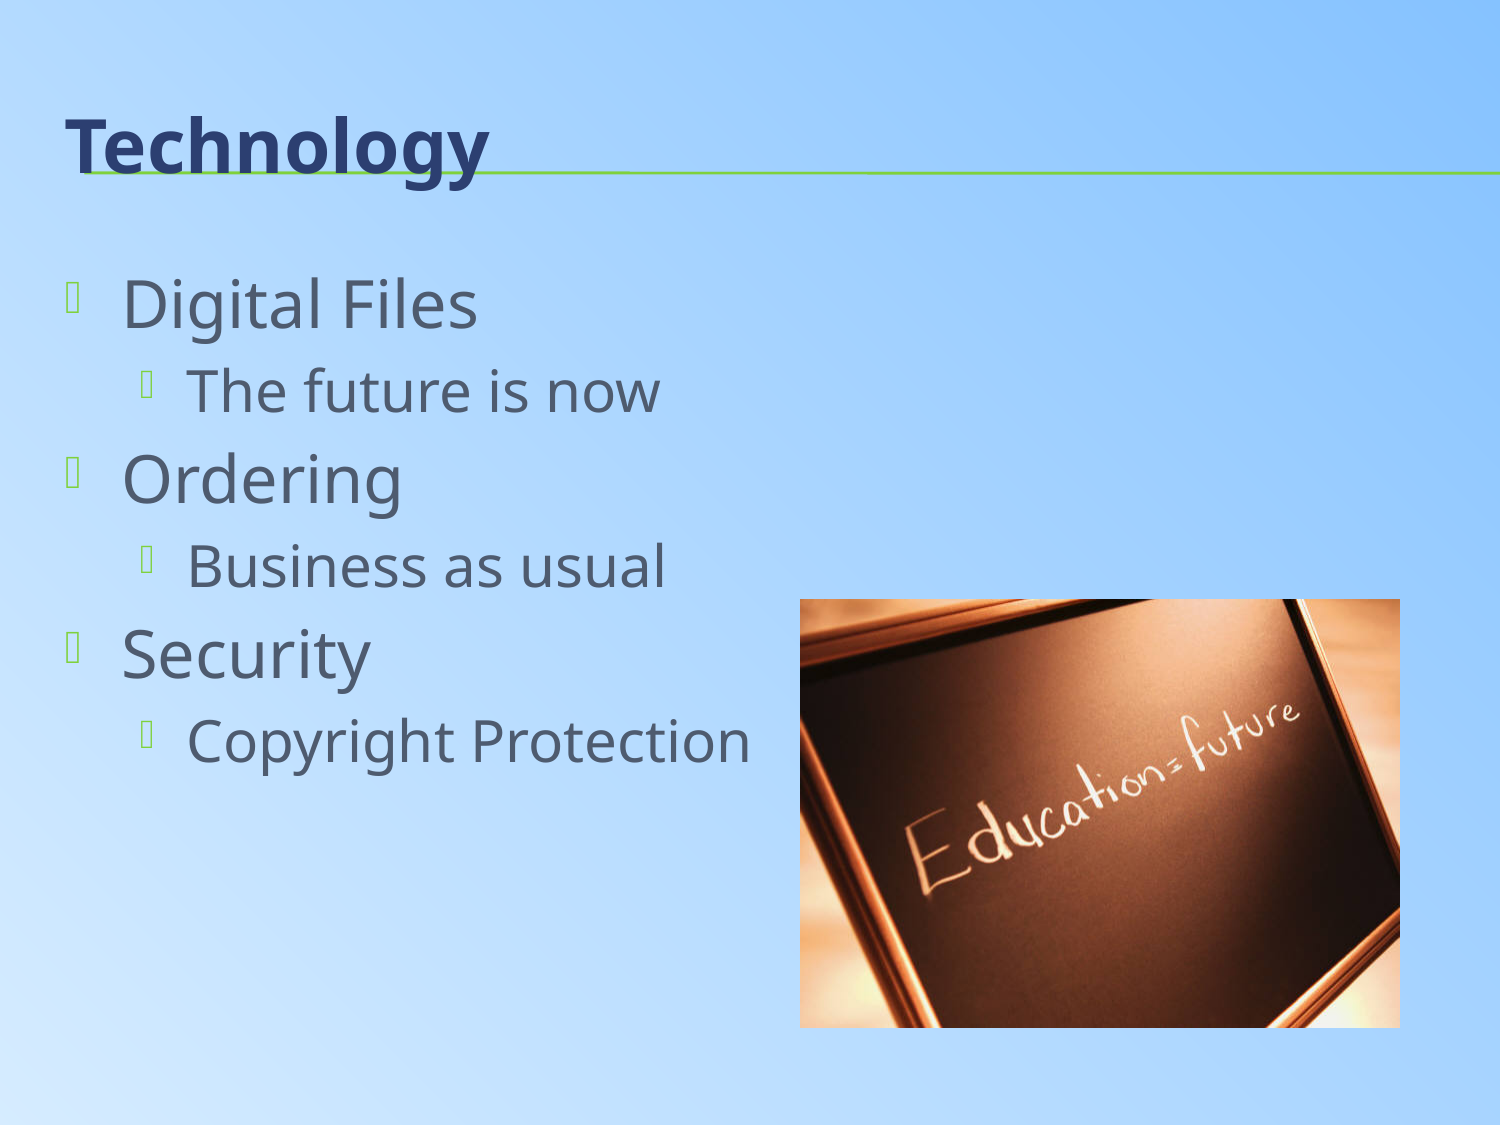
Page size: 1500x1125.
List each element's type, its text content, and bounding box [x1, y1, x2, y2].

title Technology [50, 75, 1475, 213]
picture [799, 599, 1401, 1029]
list Digital Files The future is now Ordering Business as usual Security Copyright Protection [50, 254, 1475, 998]
